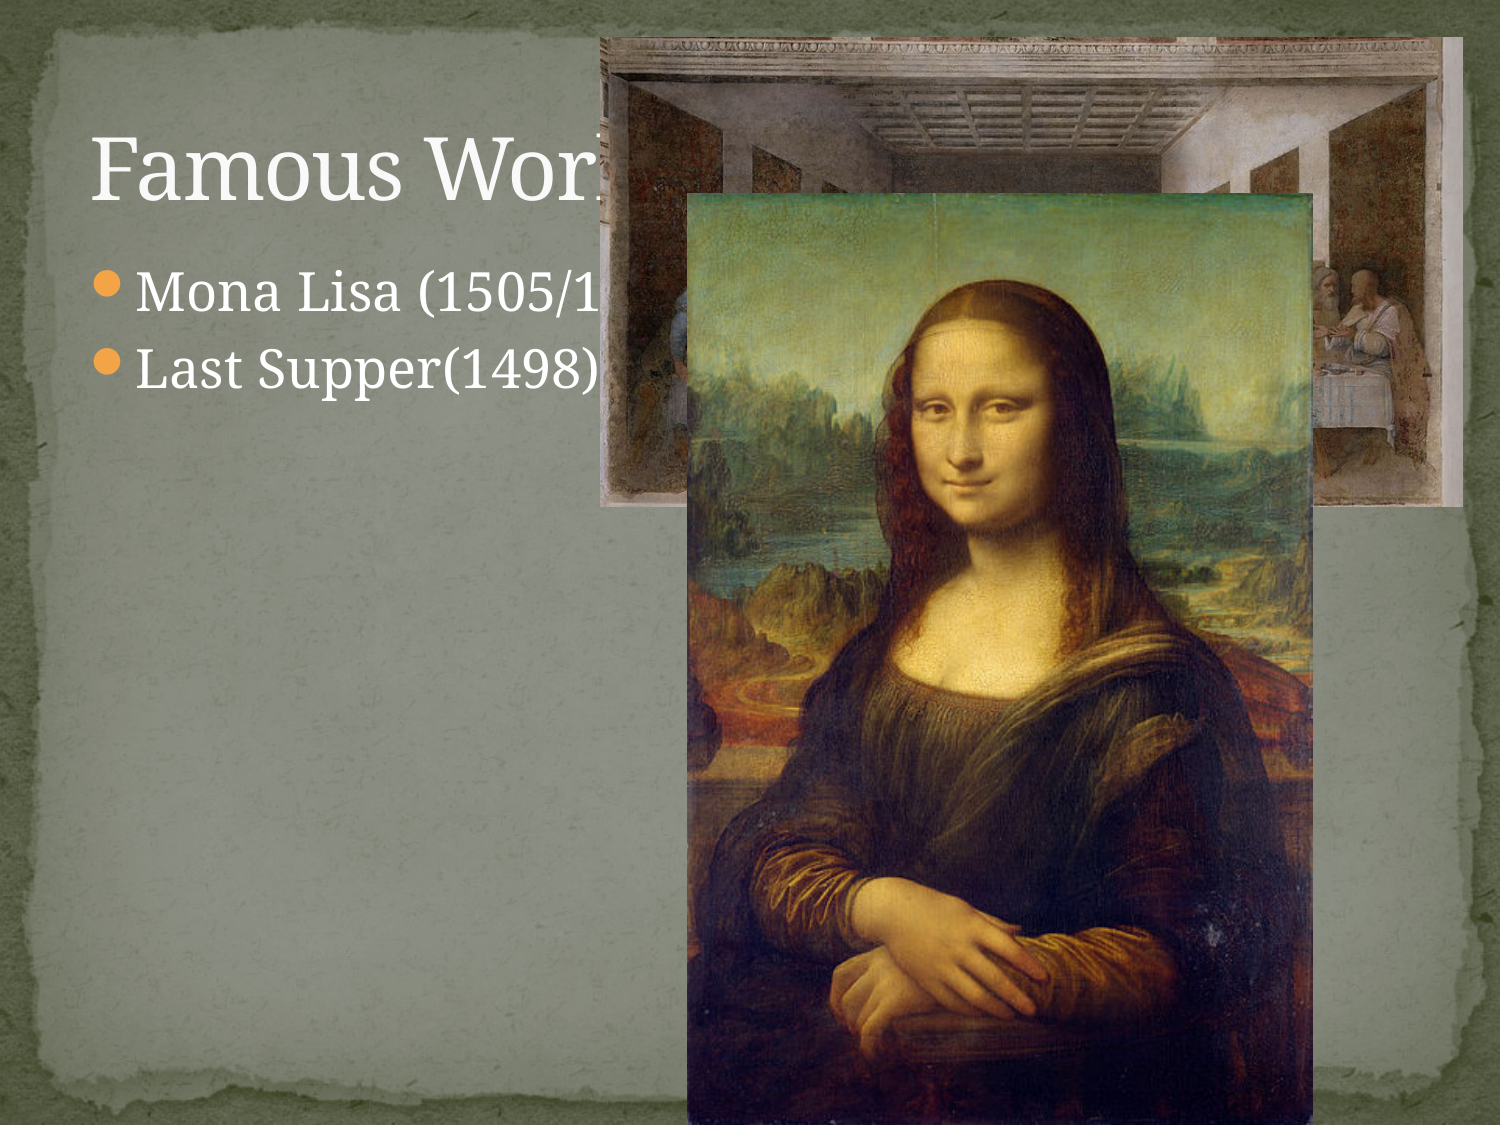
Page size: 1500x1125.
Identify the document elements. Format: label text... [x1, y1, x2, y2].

picture [600, 37, 1463, 1125]
list Mona Lisa (1505/1507) Last Supper(1498) [75, 249, 676, 1000]
title Famous Work [74, 24, 1425, 225]
